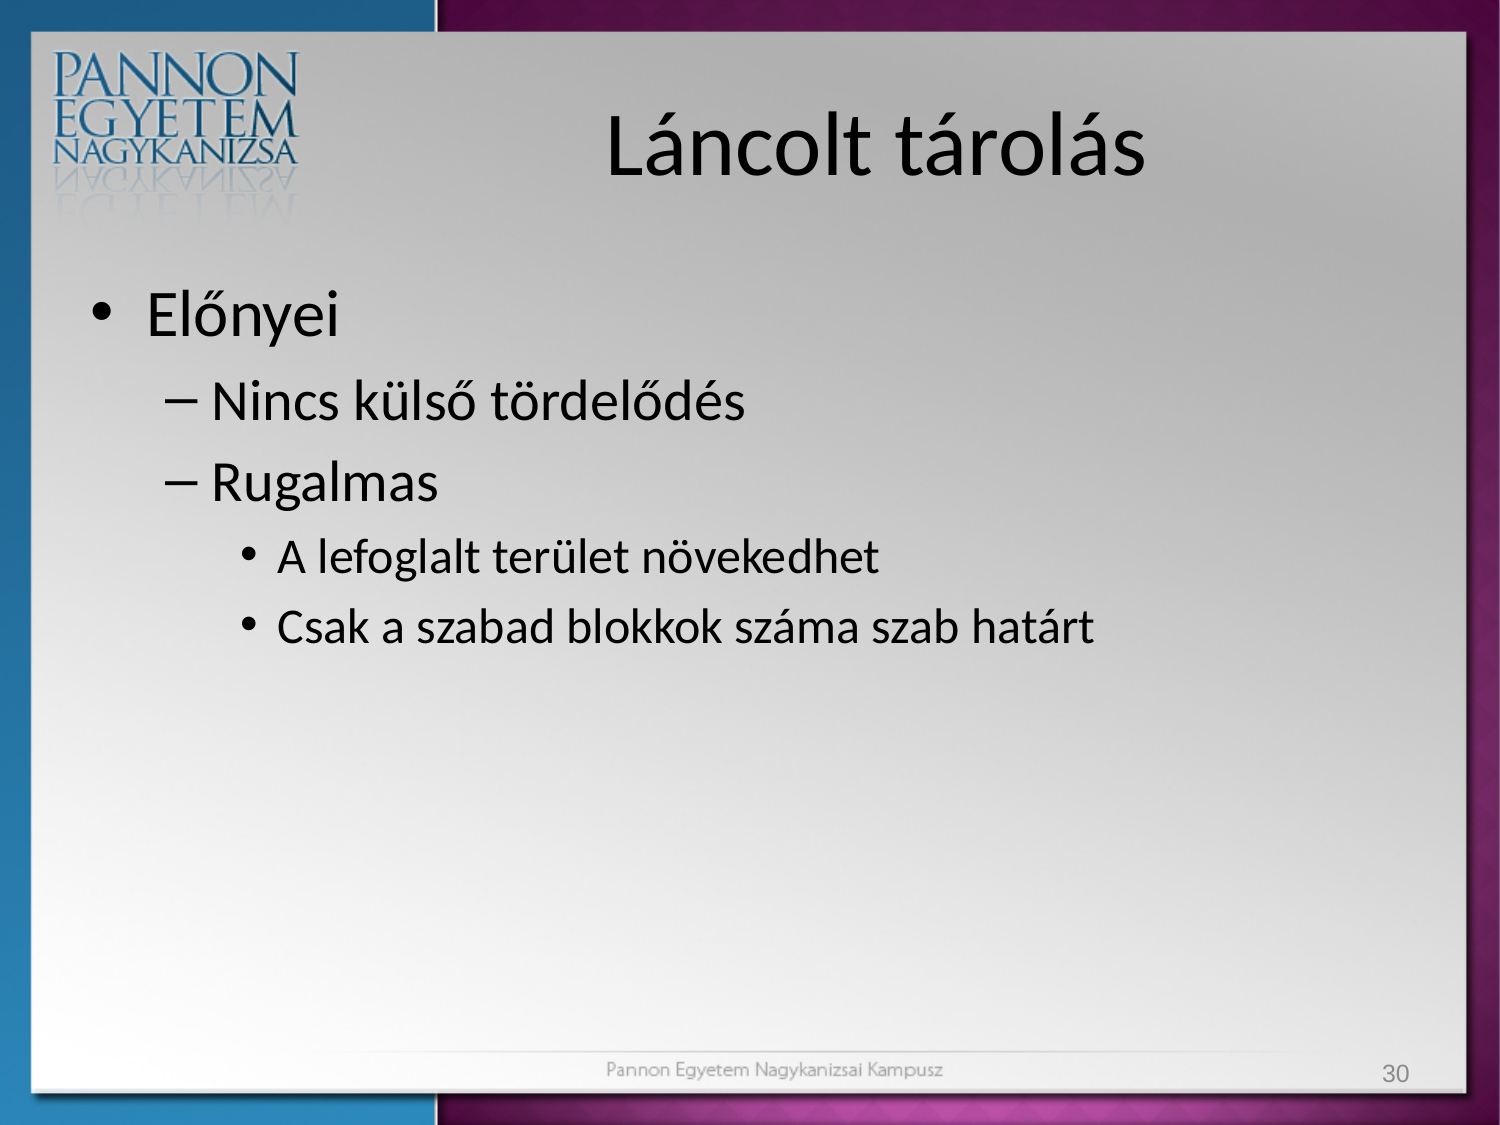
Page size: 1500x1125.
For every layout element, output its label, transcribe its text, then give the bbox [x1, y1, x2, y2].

title Láncolt tárolás [328, 45, 1425, 233]
list Előnyei Nincs külső tördelődés Rugalmas A lefoglalt terület növekedhet Csak a szabad blokkok száma szab határt [75, 262, 1425, 1038]
slide_number 30 [1074, 1042, 1425, 1103]
picture [0, 0, 1500, 1125]
